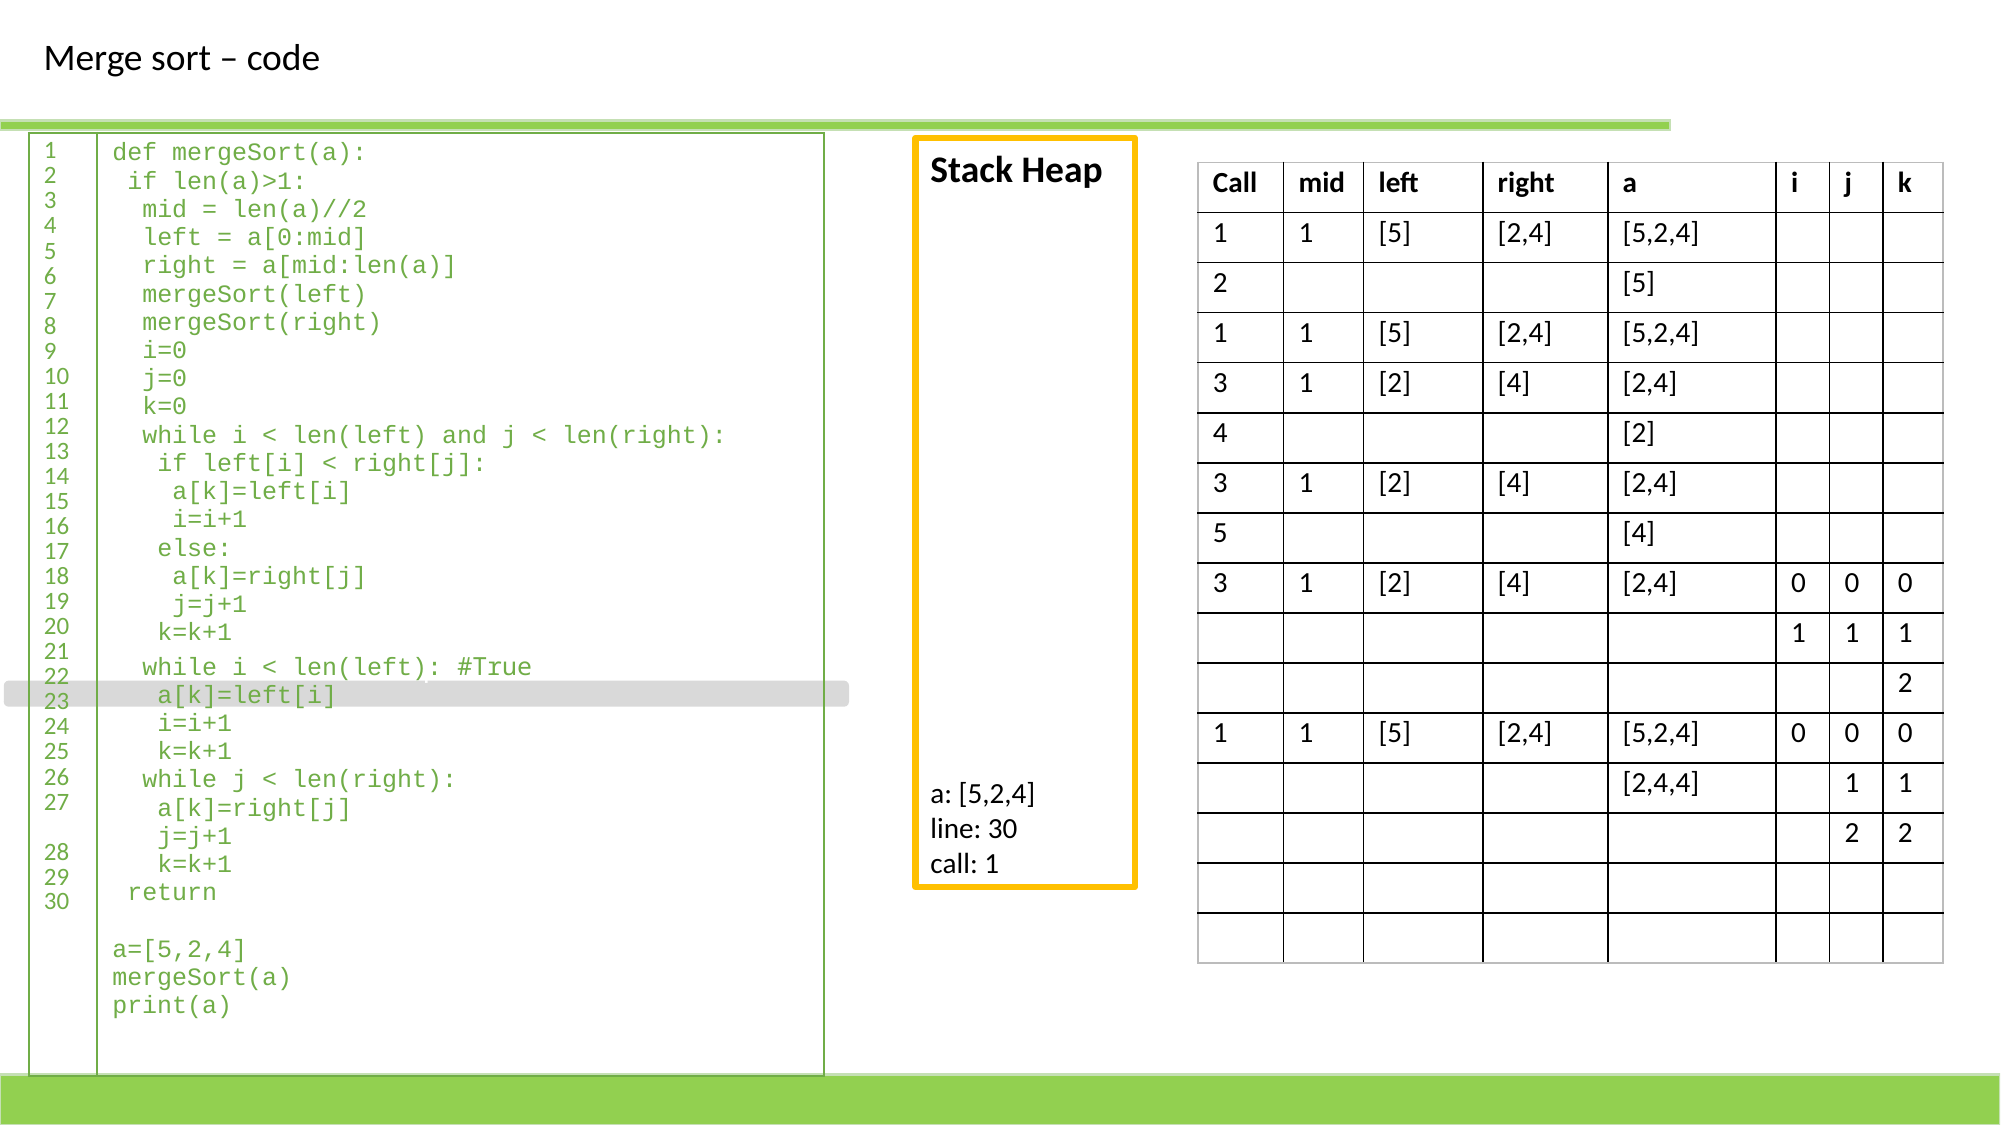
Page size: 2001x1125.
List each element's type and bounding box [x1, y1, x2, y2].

table_cell [1284, 414, 1363, 462]
table_cell [1364, 664, 1482, 712]
table_cell [1199, 664, 1283, 712]
table_cell [1484, 514, 1607, 562]
table_header [1884, 163, 1942, 212]
table_cell [1777, 564, 1829, 612]
table_cell [1609, 464, 1775, 512]
table_cell [1609, 814, 1775, 862]
table_cell [1484, 714, 1607, 762]
table_cell [1199, 464, 1283, 512]
table_cell [1484, 363, 1607, 412]
table_cell [1830, 914, 1882, 962]
table_cell [1884, 864, 1942, 912]
table_cell [1199, 864, 1283, 912]
table_cell [1199, 514, 1283, 562]
table_cell [1284, 614, 1363, 662]
table_cell [1199, 213, 1283, 262]
table_cell [1830, 664, 1882, 712]
table_cell [1284, 313, 1363, 362]
table_cell [1884, 514, 1942, 562]
table_cell [1609, 414, 1775, 462]
table_cell [1199, 263, 1283, 312]
table_cell [1830, 864, 1882, 912]
table_cell [1484, 464, 1607, 512]
table_cell [1364, 363, 1482, 412]
table_cell [1830, 363, 1882, 412]
text_box [28, 25, 1072, 86]
table_cell [1284, 263, 1363, 312]
table_cell [1364, 614, 1482, 662]
table_cell [1199, 414, 1283, 462]
table_cell [1364, 313, 1482, 362]
table_cell [1284, 514, 1363, 562]
table_header [1484, 163, 1607, 212]
table_cell [1777, 764, 1829, 812]
table_cell [1364, 514, 1482, 562]
table_cell [1284, 213, 1363, 262]
table_cell [1484, 864, 1607, 912]
table_cell [1199, 714, 1283, 762]
table_cell [1777, 213, 1829, 262]
text_box [915, 137, 1135, 888]
table_cell [1884, 764, 1942, 812]
table_header [1284, 163, 1363, 212]
table_cell [1484, 764, 1607, 812]
table_cell [1364, 263, 1482, 312]
table_cell [1284, 864, 1363, 912]
table_cell [1777, 363, 1829, 412]
table_cell [1364, 814, 1482, 862]
table_cell [1484, 414, 1607, 462]
table_cell [1884, 313, 1942, 362]
table_cell [1484, 313, 1607, 362]
table_cell [1884, 263, 1942, 312]
table_cell [1609, 664, 1775, 712]
table_cell [1777, 464, 1829, 512]
table_cell [1830, 814, 1882, 862]
table_cell [1830, 213, 1882, 262]
table_cell [1777, 664, 1829, 712]
table_cell [1484, 914, 1607, 962]
table_cell [1284, 664, 1363, 712]
table_header [1364, 163, 1482, 212]
table_cell [1830, 514, 1882, 562]
table_cell [1609, 263, 1775, 312]
table_cell [1484, 614, 1607, 662]
table_cell [1830, 764, 1882, 812]
table_cell [1884, 714, 1942, 762]
table_cell [1777, 814, 1829, 862]
table_cell [1484, 814, 1607, 862]
table_cell [1884, 814, 1942, 862]
table_header [98, 134, 823, 1075]
table_cell [1284, 363, 1363, 412]
table_cell [1884, 914, 1942, 962]
table_cell [1884, 464, 1942, 512]
table_cell [1830, 263, 1882, 312]
table_cell [1199, 764, 1283, 812]
table_cell [1364, 414, 1482, 462]
table_cell [1484, 213, 1607, 262]
table_header [30, 134, 96, 1075]
table_cell [1364, 213, 1482, 262]
table_cell [1484, 263, 1607, 312]
table_cell [1777, 514, 1829, 562]
table_header [1199, 163, 1283, 212]
table_cell [1609, 564, 1775, 612]
table_cell [1199, 564, 1283, 612]
table_cell [1777, 414, 1829, 462]
table_cell [1830, 564, 1882, 612]
table_header [1830, 163, 1882, 212]
table_cell [1609, 864, 1775, 912]
table_cell [1609, 764, 1775, 812]
table_cell [1609, 914, 1775, 962]
table_cell [1609, 363, 1775, 412]
table_cell [1830, 714, 1882, 762]
table_cell [1284, 764, 1363, 812]
table_cell [1830, 313, 1882, 362]
table_cell [1777, 263, 1829, 312]
table_cell [1199, 614, 1283, 662]
table_cell [1884, 213, 1942, 262]
table_cell [1484, 564, 1607, 612]
table_cell [1199, 914, 1283, 962]
table_header [1609, 163, 1775, 212]
table_cell [1364, 564, 1482, 612]
table_cell [1284, 564, 1363, 612]
table_cell [1777, 614, 1829, 662]
table_cell [1199, 814, 1283, 862]
text_box [3, 680, 28, 707]
table_cell [1884, 414, 1942, 462]
table_cell [1364, 864, 1482, 912]
table_header [1777, 163, 1829, 212]
table_cell [1777, 313, 1829, 362]
table_cell [1830, 614, 1882, 662]
table_cell [1609, 313, 1775, 362]
table_cell [1777, 914, 1829, 962]
table_cell [1364, 714, 1482, 762]
table_cell [1609, 714, 1775, 762]
table_cell [1830, 464, 1882, 512]
table_cell [1884, 564, 1942, 612]
table_cell [1777, 714, 1829, 762]
table_cell [1830, 414, 1882, 462]
table_cell [1199, 313, 1283, 362]
table_cell [1884, 664, 1942, 712]
table_cell [1484, 664, 1607, 712]
table_cell [1284, 464, 1363, 512]
table_cell [1284, 914, 1363, 962]
text_box [825, 680, 850, 707]
table_cell [1284, 714, 1363, 762]
table_cell [1609, 514, 1775, 562]
table_cell [1199, 363, 1283, 412]
table_cell [1364, 914, 1482, 962]
table_cell [1364, 464, 1482, 512]
table_cell [1284, 814, 1363, 862]
table_cell [1884, 614, 1942, 662]
table_cell [1609, 614, 1775, 662]
table_cell [1777, 864, 1829, 912]
table_cell [1609, 213, 1775, 262]
table_cell [1364, 764, 1482, 812]
table_cell [1884, 363, 1942, 412]
